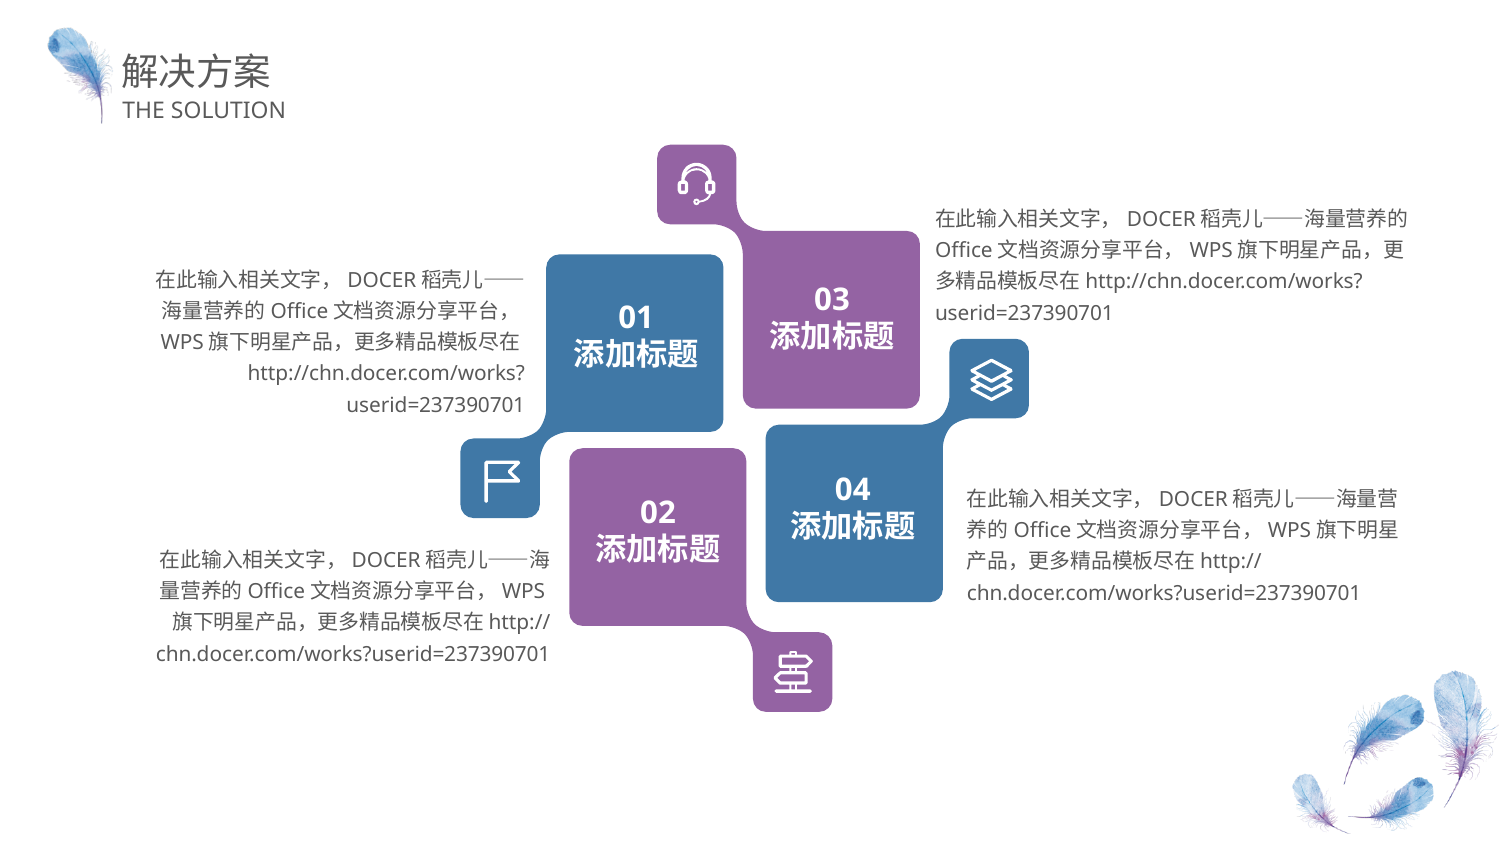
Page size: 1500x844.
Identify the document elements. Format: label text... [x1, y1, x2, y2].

text_box THE SOLUTION [107, 88, 302, 131]
text_box 在此输入相关文字，DOCER稻壳儿——海量营养的Office文档资源分享平台，WPS旗下明星产品，更多精品模板尽在http://chn.docer.com/works?userid=237390701 [935, 199, 1416, 325]
text_box 在此输入相关文字，DOCER稻壳儿——海量营养的Office文档资源分享平台，WPS旗下明星产品，更多精品模板尽在http://chn.docer.com/works?userid=237390701 [145, 260, 455, 417]
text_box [656, 144, 921, 409]
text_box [569, 447, 833, 713]
text_box 在此输入相关文字，DOCER稻壳儿——海量营养的Office文档资源分享平台，WPS旗下明星产品，更多精品模板尽在http://chn.docer.com/works?userid=237390701 [145, 540, 551, 666]
text_box 在此输入相关文字，DOCER稻壳儿——海量营养的Office文档资源分享平台，WPS旗下明星产品，更多精品模板尽在http://chn.docer.com/works?userid=237390701 [1034, 479, 1408, 605]
text_box 解决方案 [106, 40, 287, 101]
picture [43, 21, 118, 123]
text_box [460, 254, 724, 519]
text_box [765, 338, 1030, 603]
picture [1292, 670, 1499, 834]
